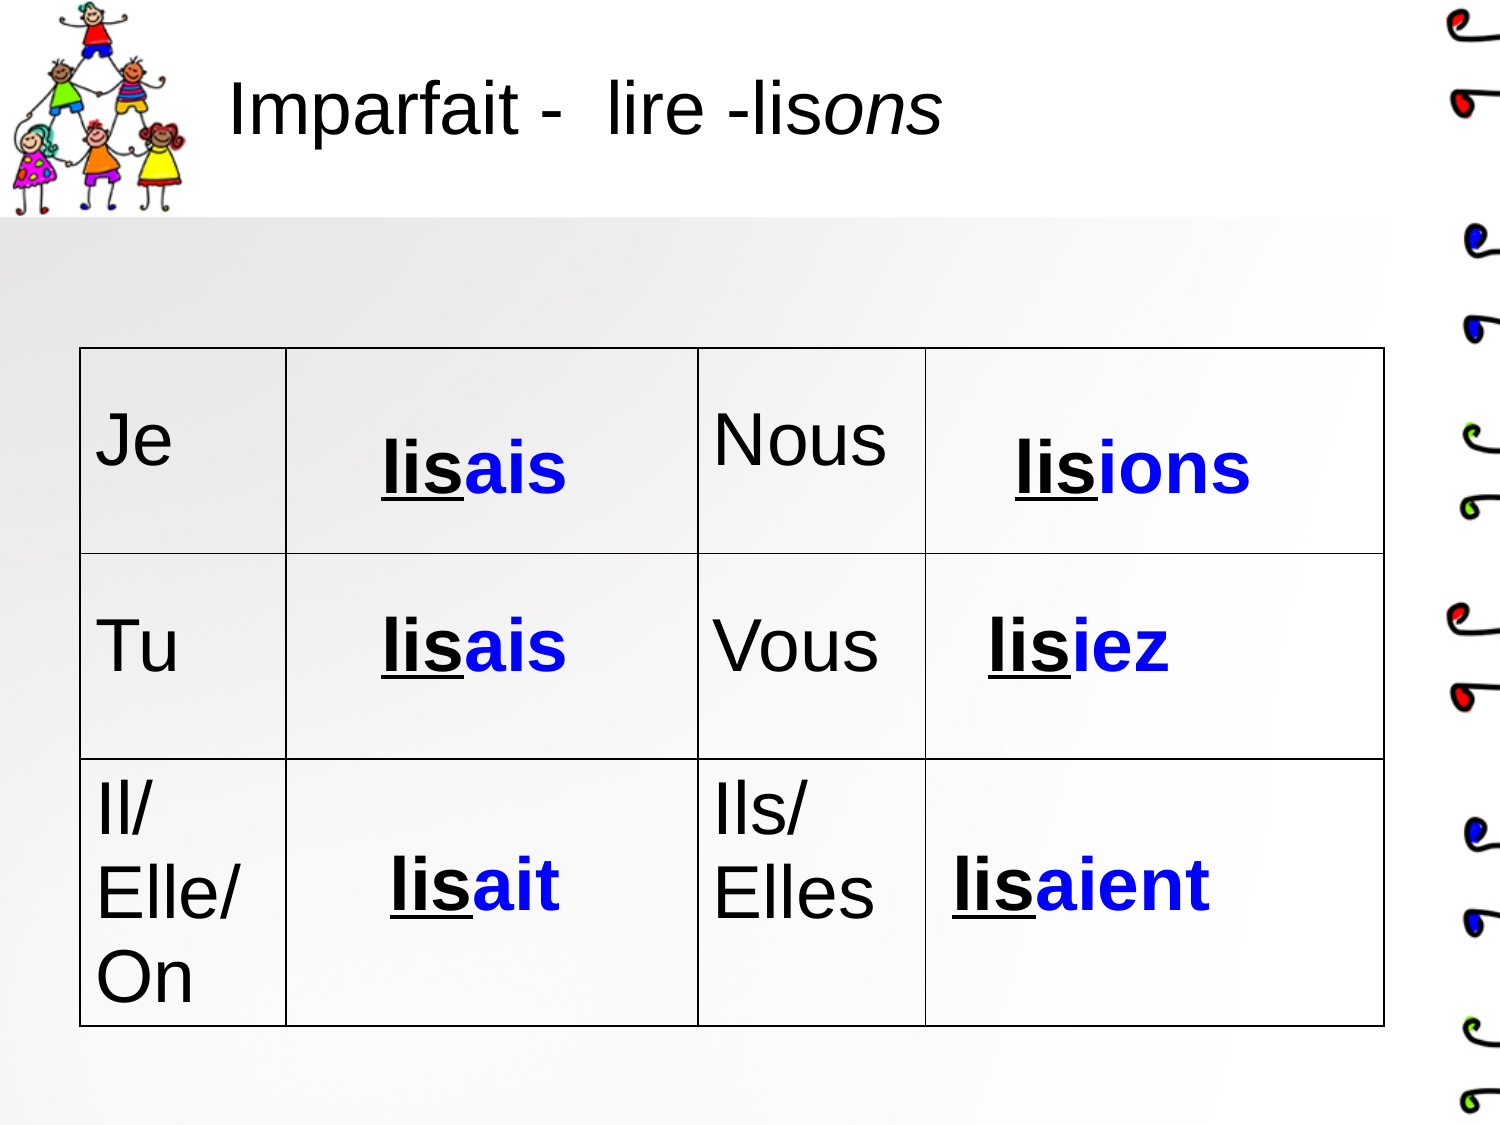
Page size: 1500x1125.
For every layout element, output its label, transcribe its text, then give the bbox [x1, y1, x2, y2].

table_cell [926, 554, 1383, 758]
table_cell [287, 760, 697, 1025]
table_cell Vous [699, 554, 925, 758]
text_box lisions [999, 410, 1402, 516]
table_cell Tu [81, 554, 285, 758]
picture [0, 0, 1500, 1125]
table_header Je [81, 349, 285, 553]
text_box lisais [366, 410, 584, 516]
text_box lisait [374, 828, 659, 934]
table_cell Il/ Elle/ On [81, 760, 285, 1025]
text_box lisais [366, 588, 584, 694]
table_cell [287, 554, 697, 758]
table_header Nous [699, 349, 925, 553]
table_cell [926, 760, 1383, 1025]
text_box lisiez [973, 588, 1465, 694]
table_header [926, 349, 1383, 553]
text_box lisaient [937, 828, 1402, 934]
table_cell Ils/ Elles [699, 760, 925, 1025]
title Imparfait - lire -lisons [212, 16, 1463, 192]
table_header [287, 349, 697, 553]
